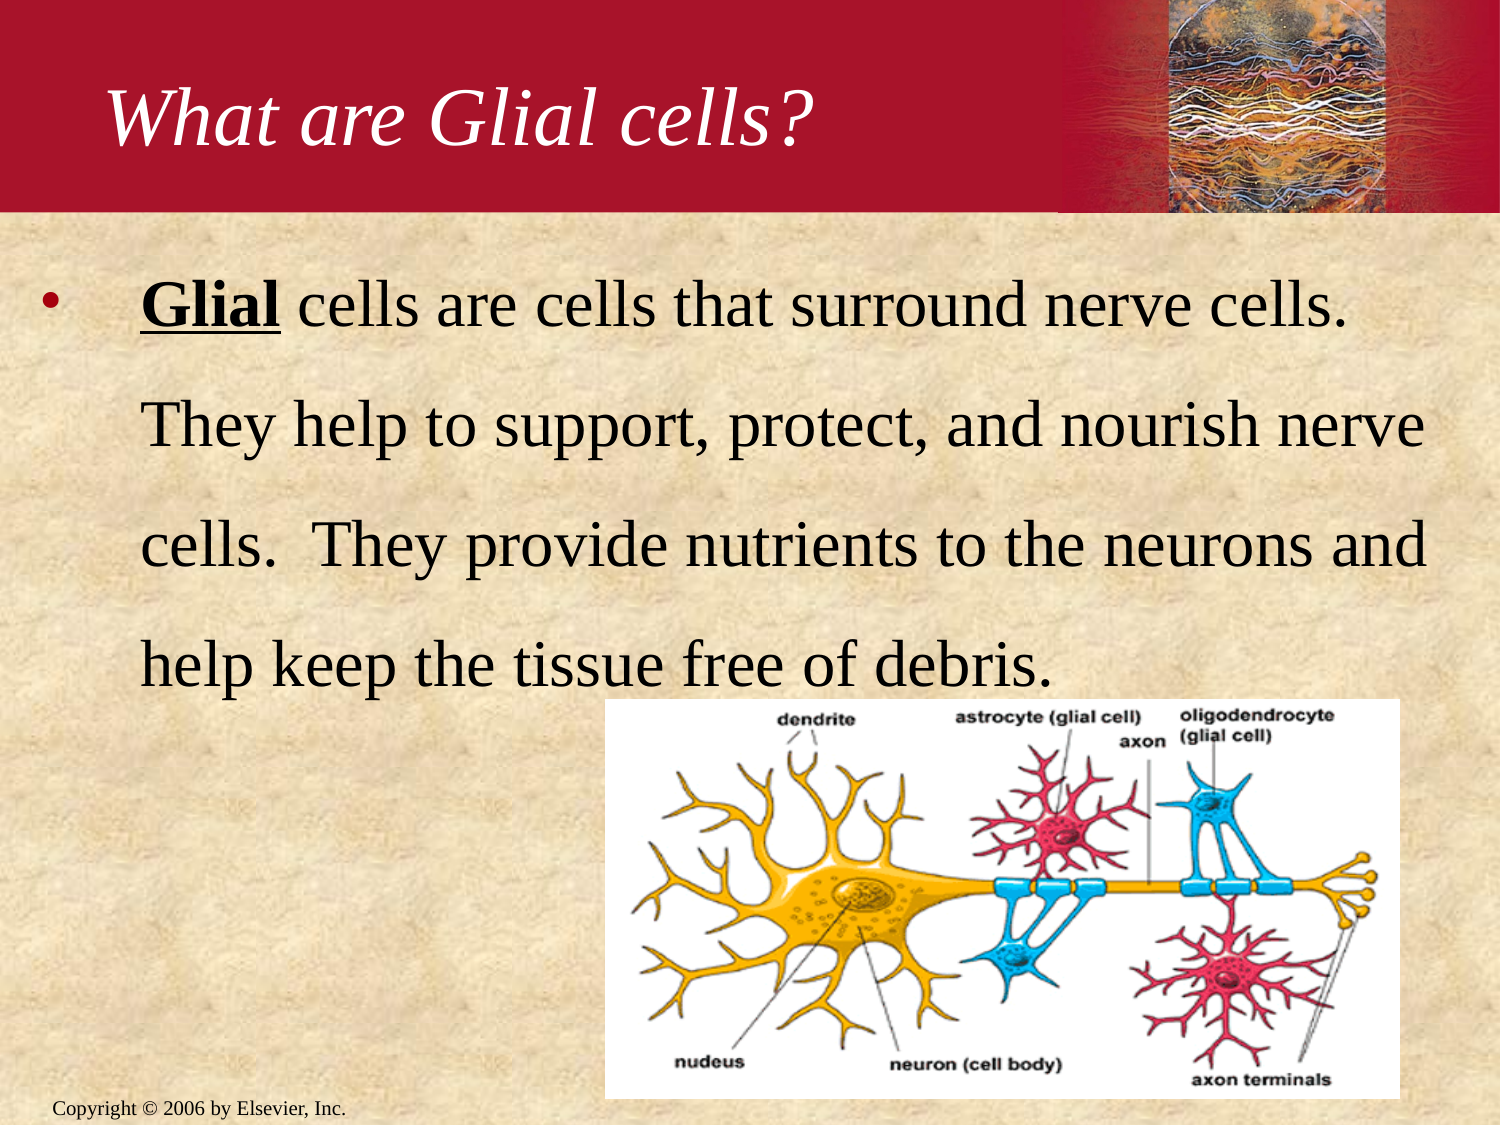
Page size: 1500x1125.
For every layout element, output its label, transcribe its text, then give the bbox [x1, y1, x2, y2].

title What are Glial cells? [87, 112, 1363, 213]
picture [0, 0, 1500, 1125]
list Glial cells are cells that surround nerve cells. They help to support, protect, and nourish nerve cells. They provide nutrients to the neurons and help keep the tissue free of debris. [24, 212, 1451, 826]
